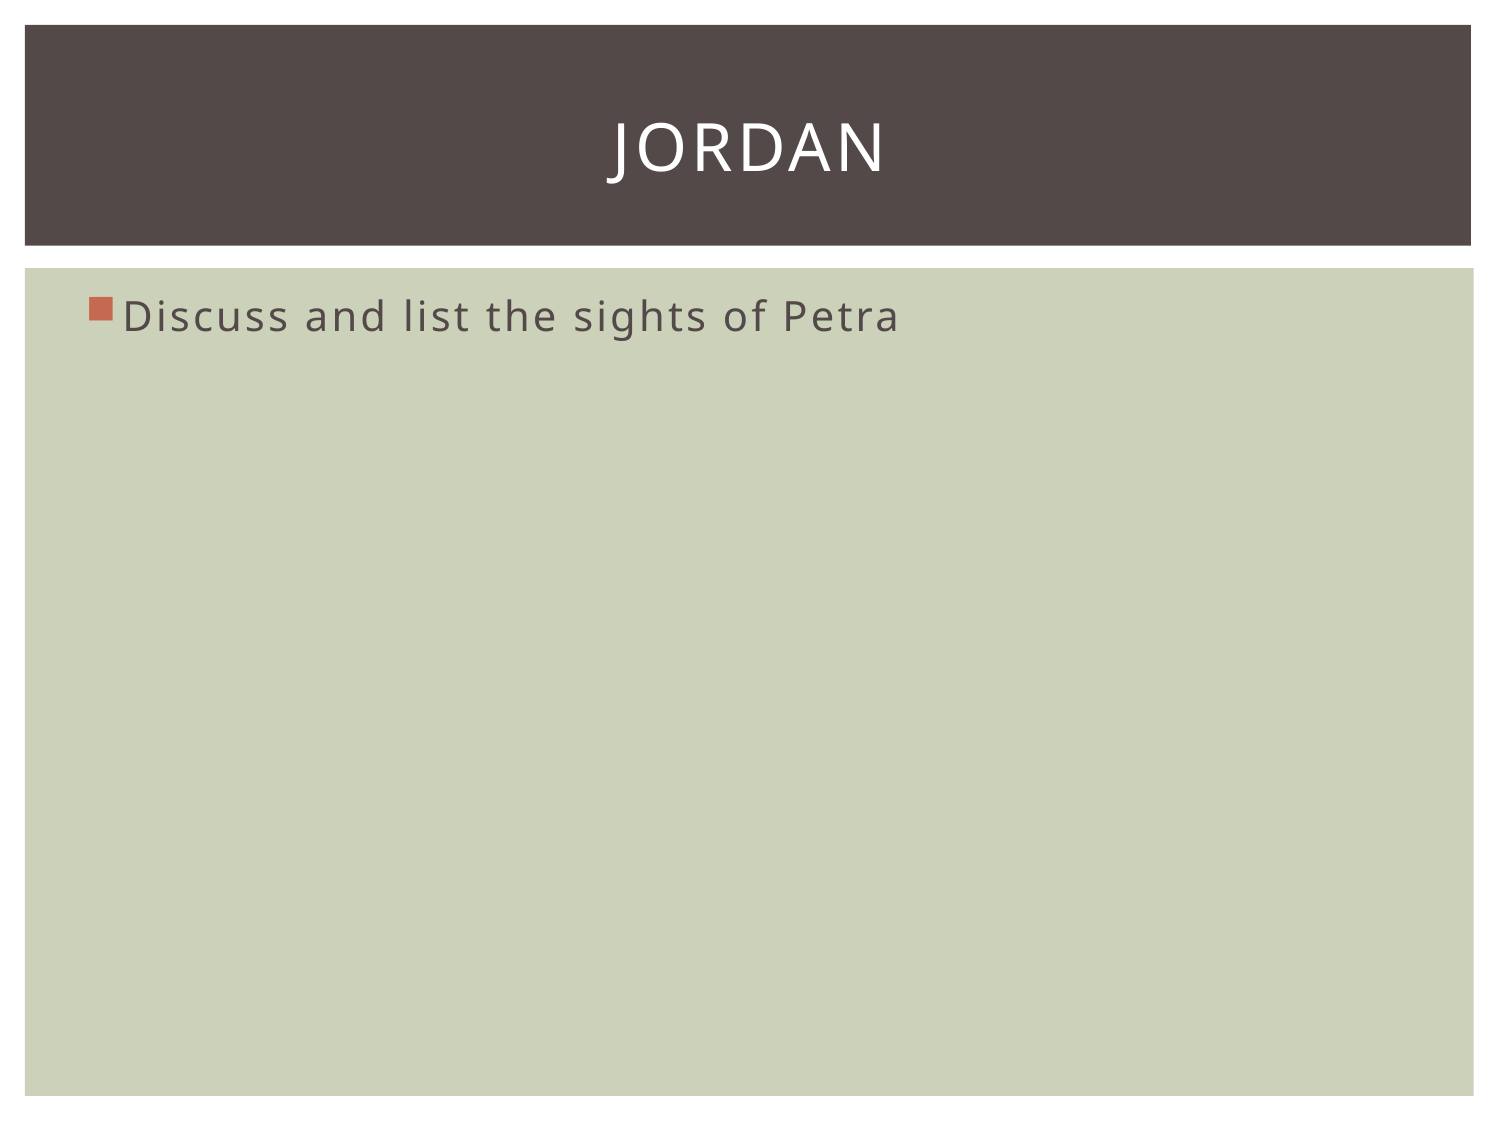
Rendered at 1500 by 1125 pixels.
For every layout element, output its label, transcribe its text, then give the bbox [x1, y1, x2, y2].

title jordan [62, 58, 1438, 232]
list Discuss and list the sights of Petra [62, 281, 1442, 1005]
